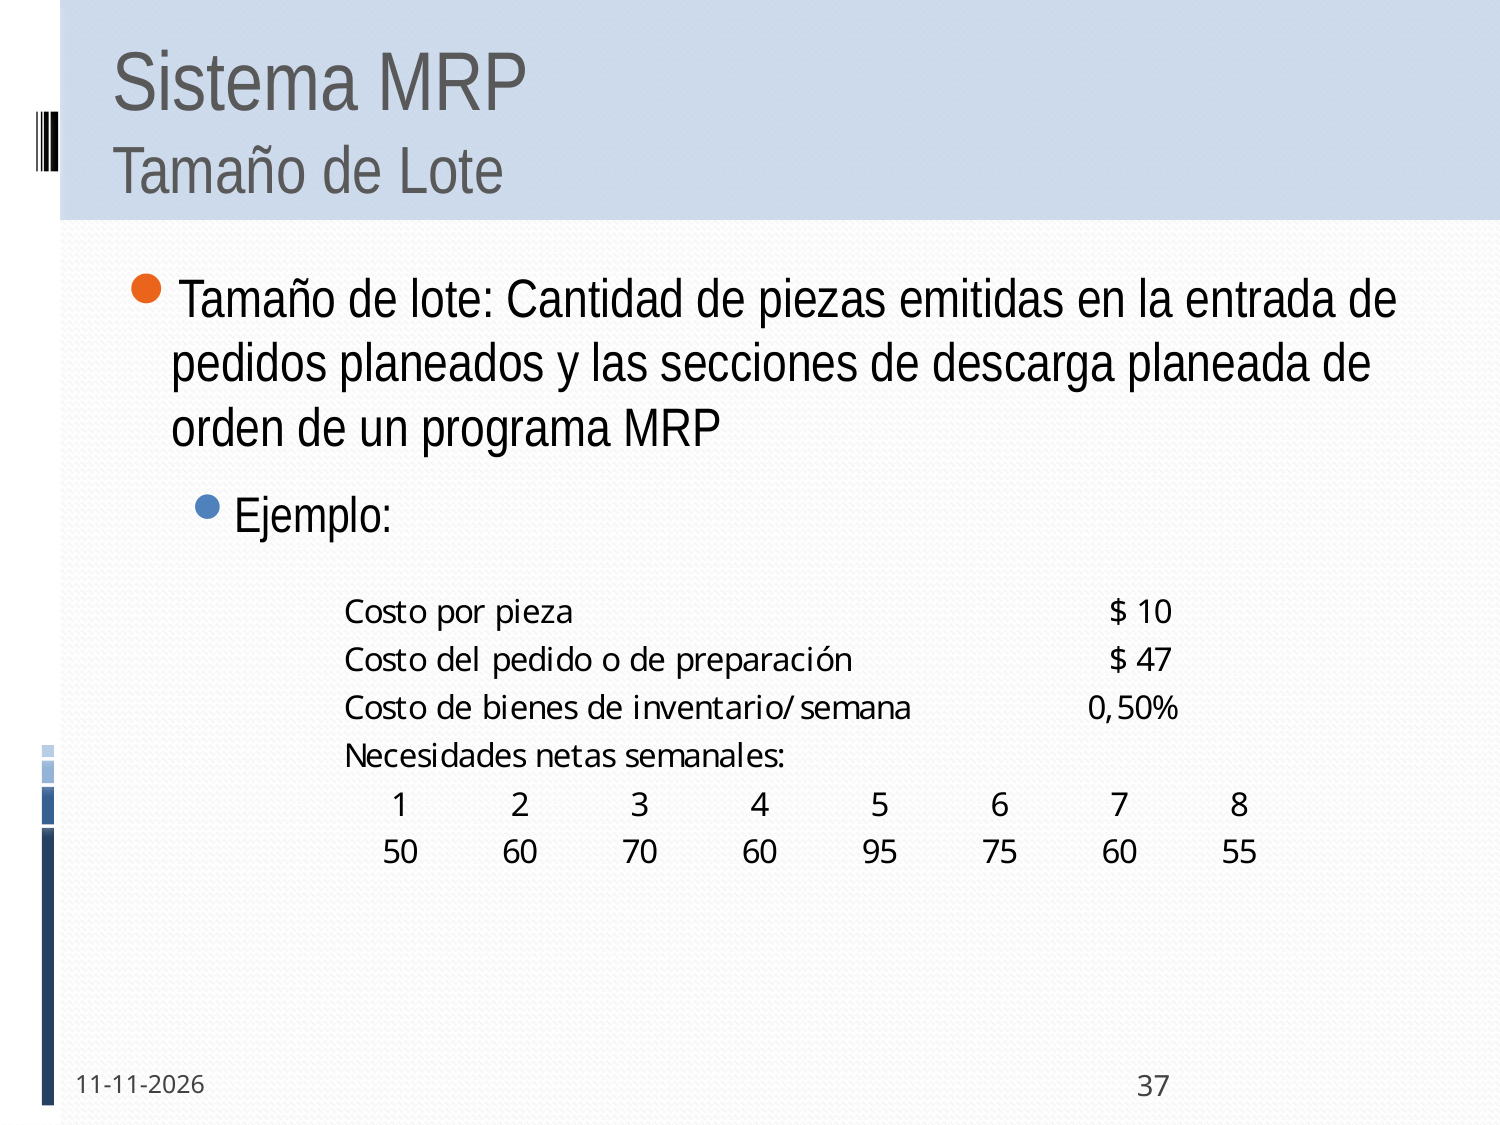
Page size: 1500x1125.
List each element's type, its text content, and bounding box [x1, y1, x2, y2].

slide_number 50 [330, 589, 1304, 890]
title Sistema MRP Tamaño de Lote [111, 18, 1436, 207]
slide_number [75, 1042, 243, 1103]
picture [336, 585, 1300, 879]
list Tamaño de lote: Cantidad de piezas emitidas en la entrada de pedidos planeados y las secciones de descarga planeada de orden de un programa MRP Ejemplo: [111, 255, 1436, 1038]
slide_number 37 [1045, 1046, 1171, 1107]
